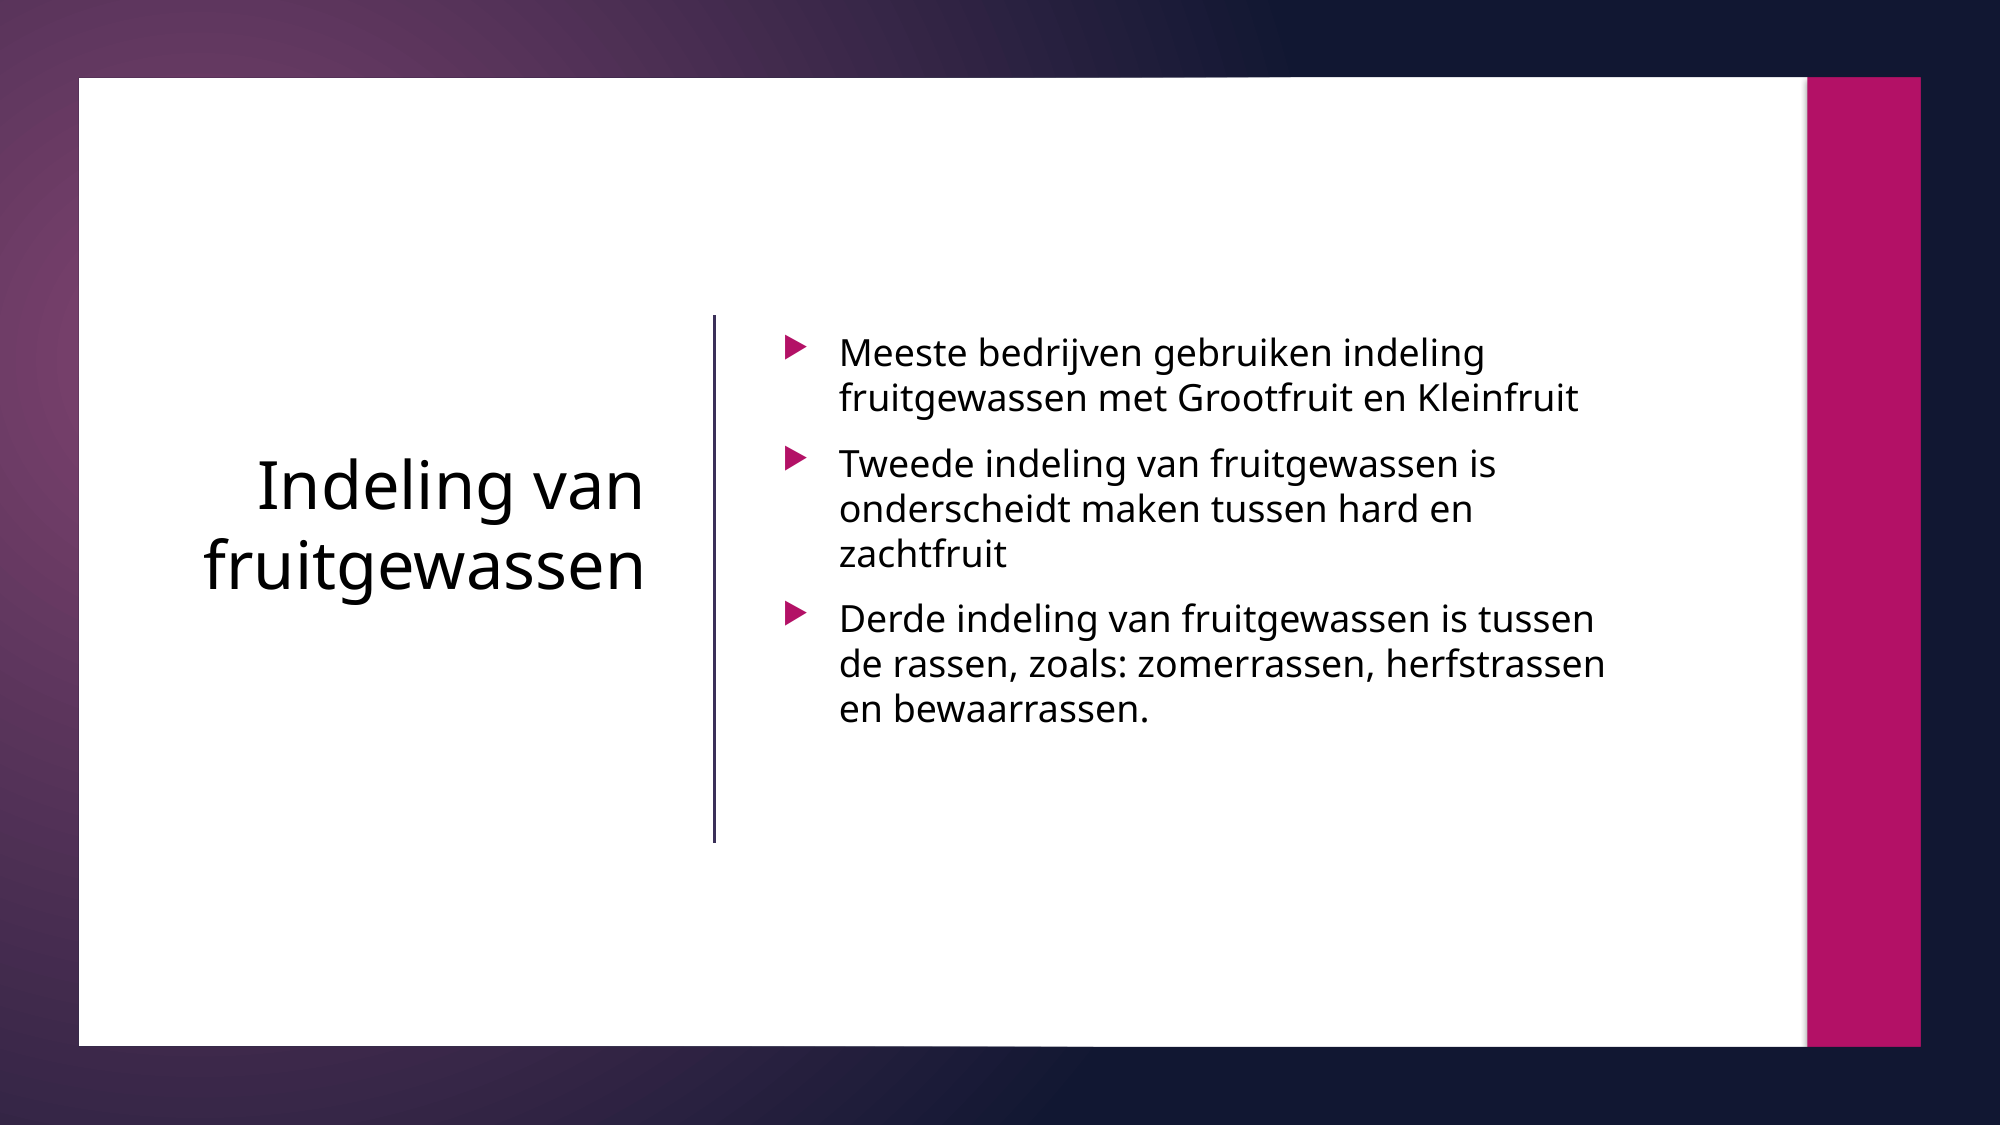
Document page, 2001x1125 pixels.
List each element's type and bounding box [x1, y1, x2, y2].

text_box [0, 0, 2000, 1125]
